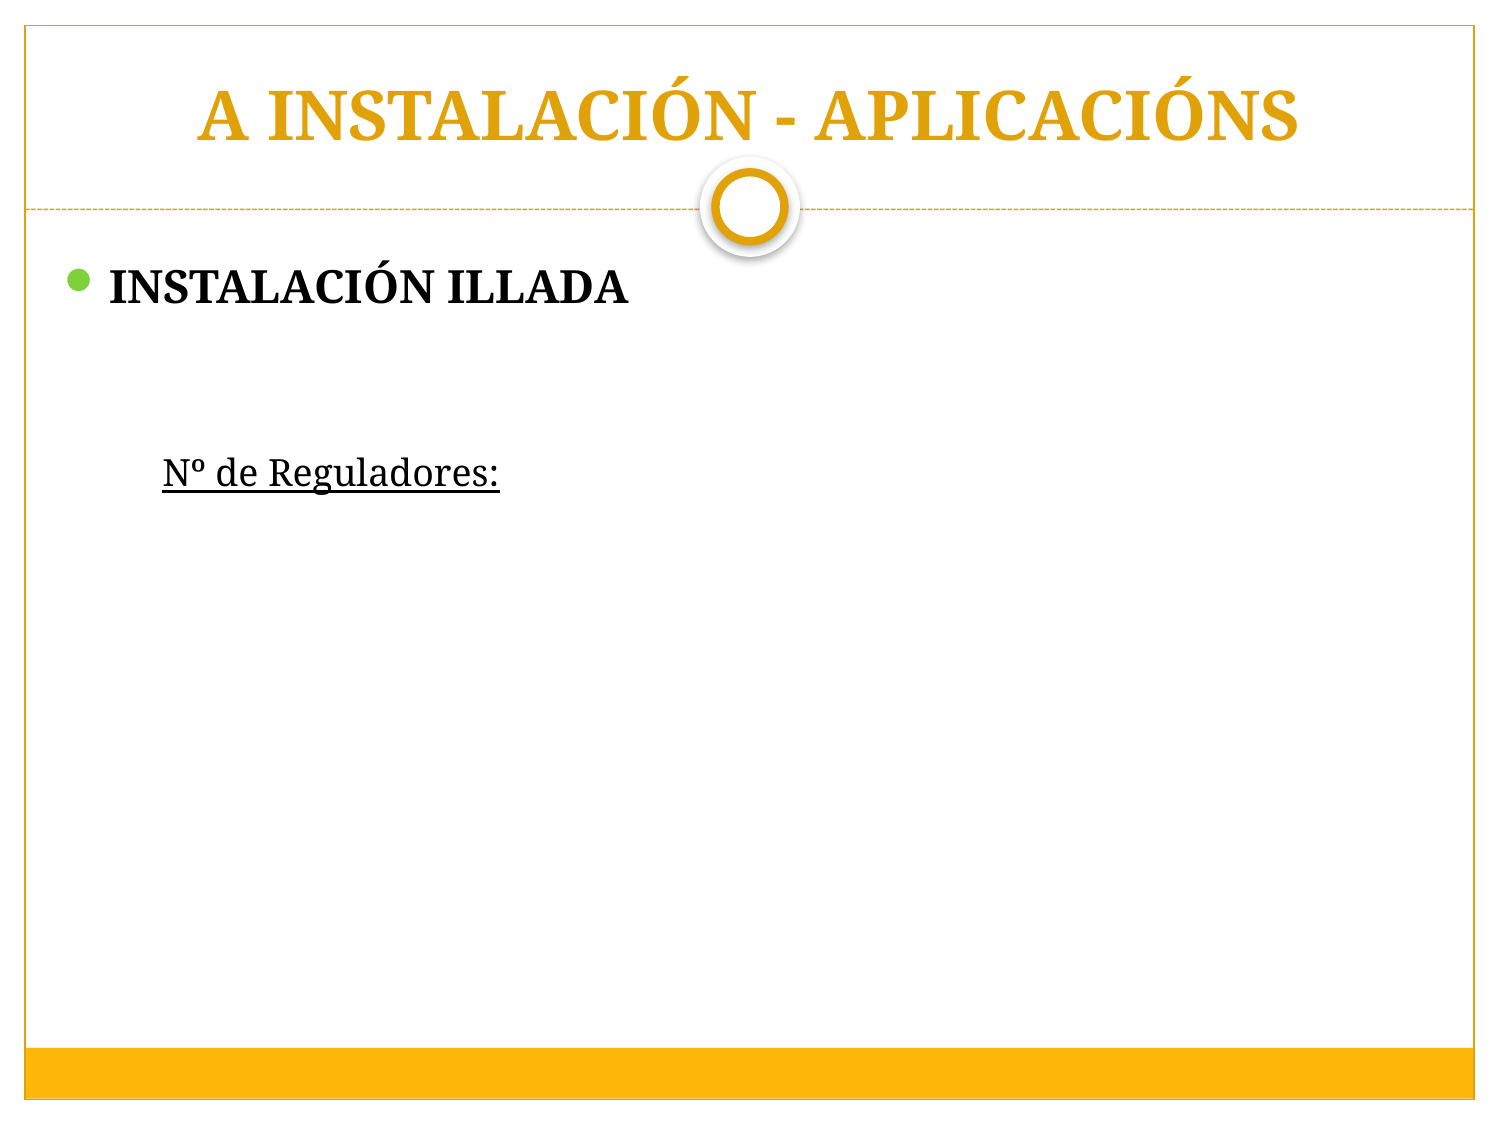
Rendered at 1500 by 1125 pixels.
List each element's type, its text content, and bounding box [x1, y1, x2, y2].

list INSTALACIÓN ILLADA [49, 250, 1445, 1001]
title A INSTALACIÓN - APLICACIÓNS [49, 37, 1450, 162]
